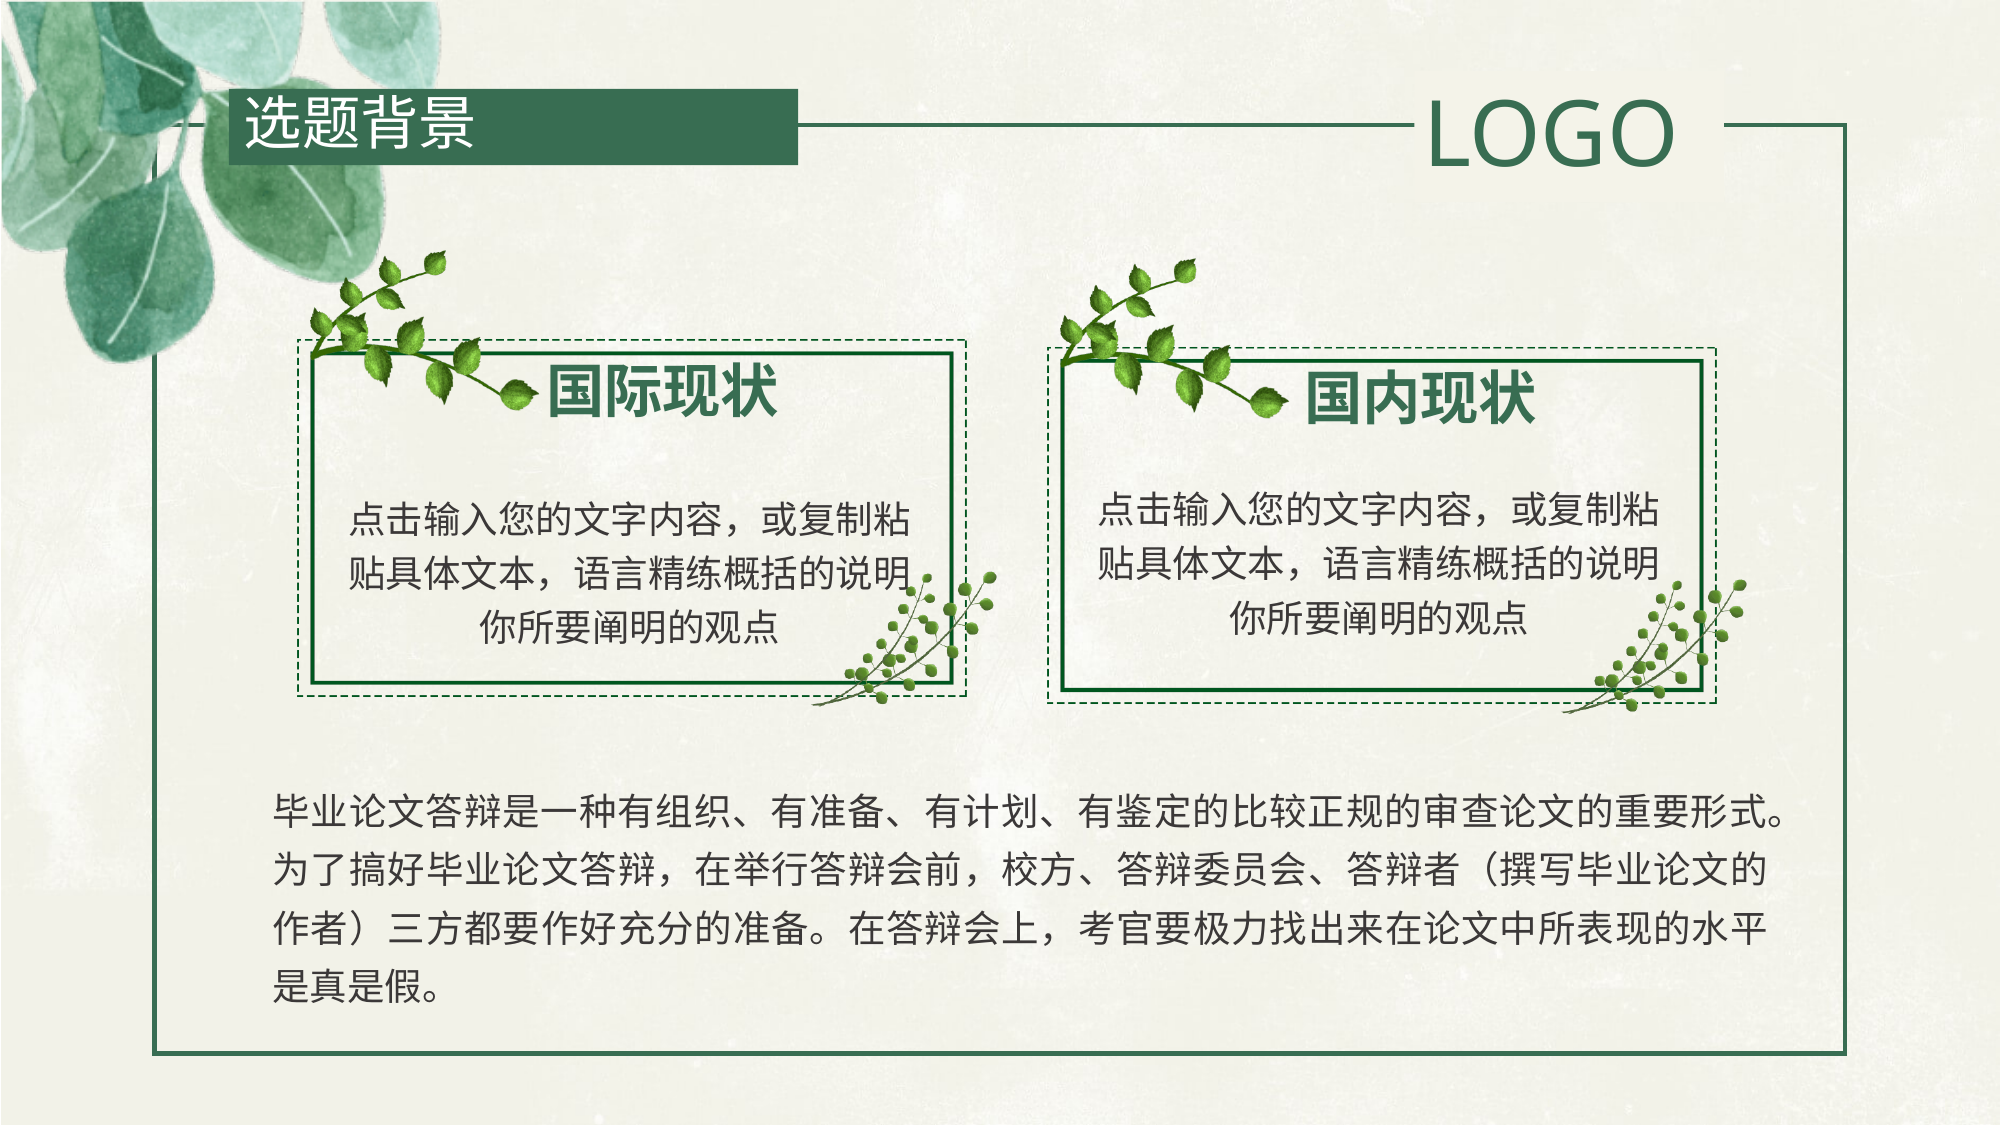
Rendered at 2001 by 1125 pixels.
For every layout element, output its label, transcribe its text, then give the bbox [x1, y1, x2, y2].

text_box 毕业论文答辩是一种有组织、有准备、有计划、有鉴定的比较正规的审查论文的重要形式。为了搞好毕业论文答辩，在举行答辩会前，校方、答辩委员会、答辩者（撰写毕业论文的作者）三方都要作好充分的准备。在答辩会上，考官要极力找出来在论文中所表现的水平是真是假。 [272, 827, 1770, 1009]
title 选题背景 [228, 88, 793, 164]
picture [1, 0, 2000, 1125]
